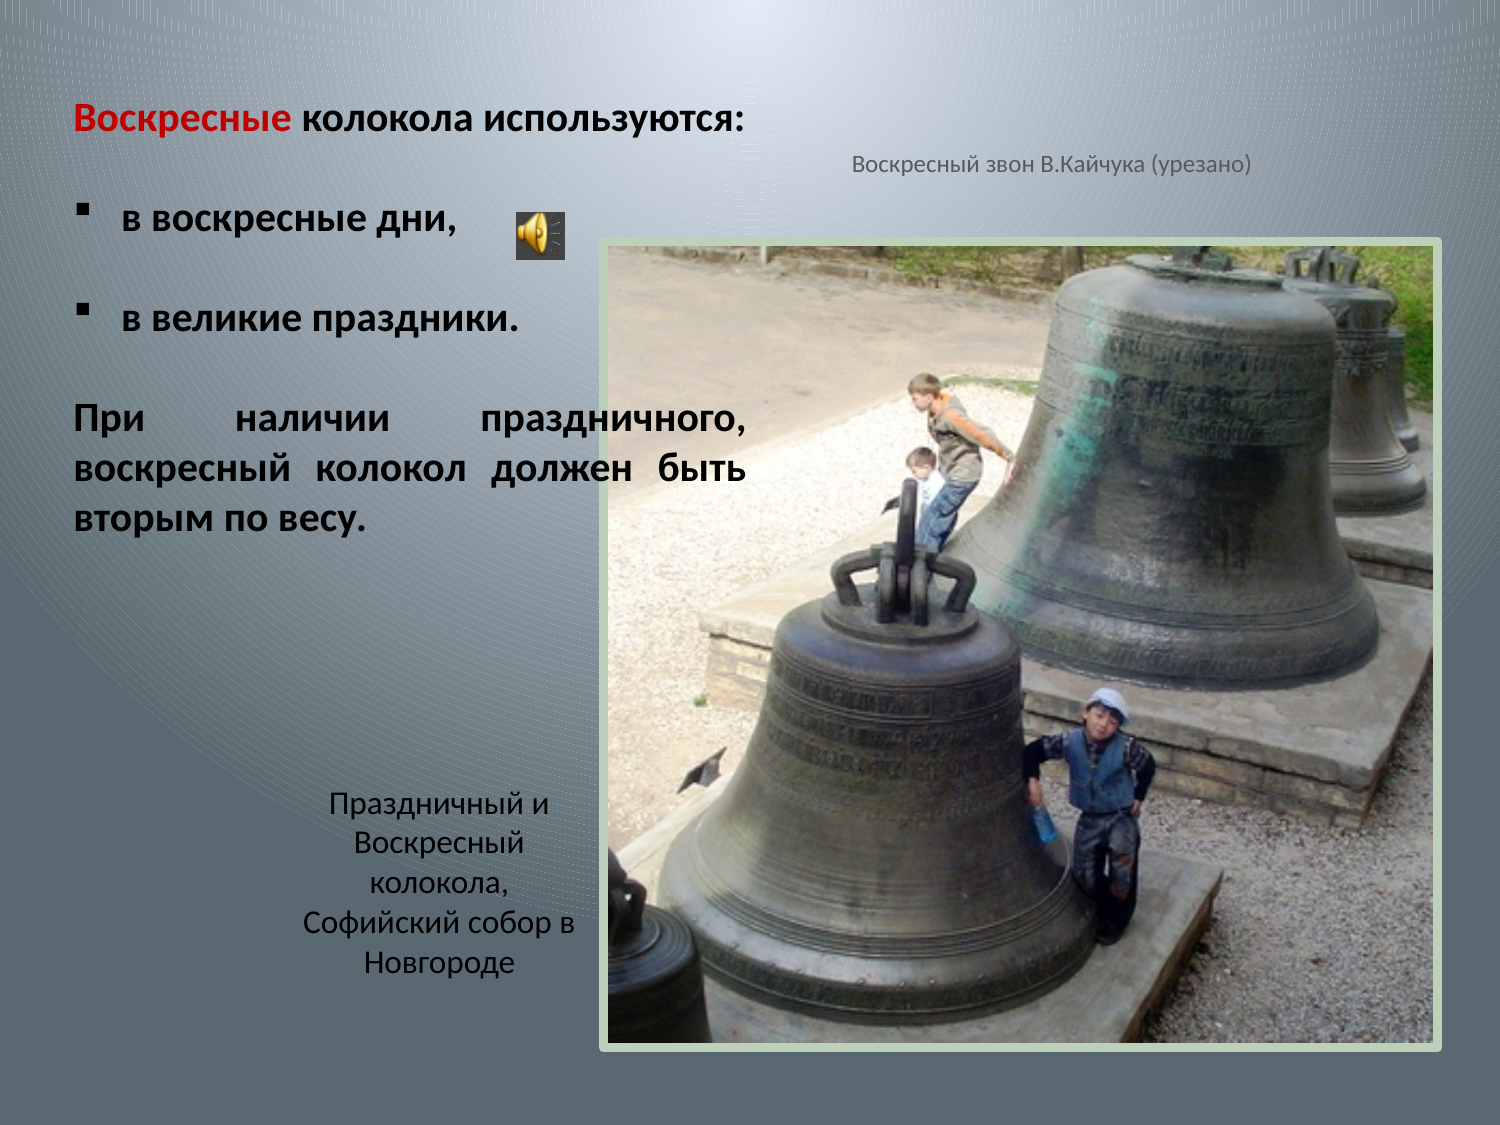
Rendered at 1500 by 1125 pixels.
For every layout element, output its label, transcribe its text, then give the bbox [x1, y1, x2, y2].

text_box Воскресный звон В.Кайчука (урезано) [837, 140, 1268, 186]
text_box Воскресные колокола используются: в воскресные дни, в великие праздники. При наличии праздничного, воскресный колокол должен быть вторым по весу. [58, 82, 762, 547]
text_box Праздничный и Воскресный колокола, Софийский собор в Новгороде [281, 773, 598, 988]
picture [607, 245, 1434, 1044]
picture [515, 210, 566, 262]
